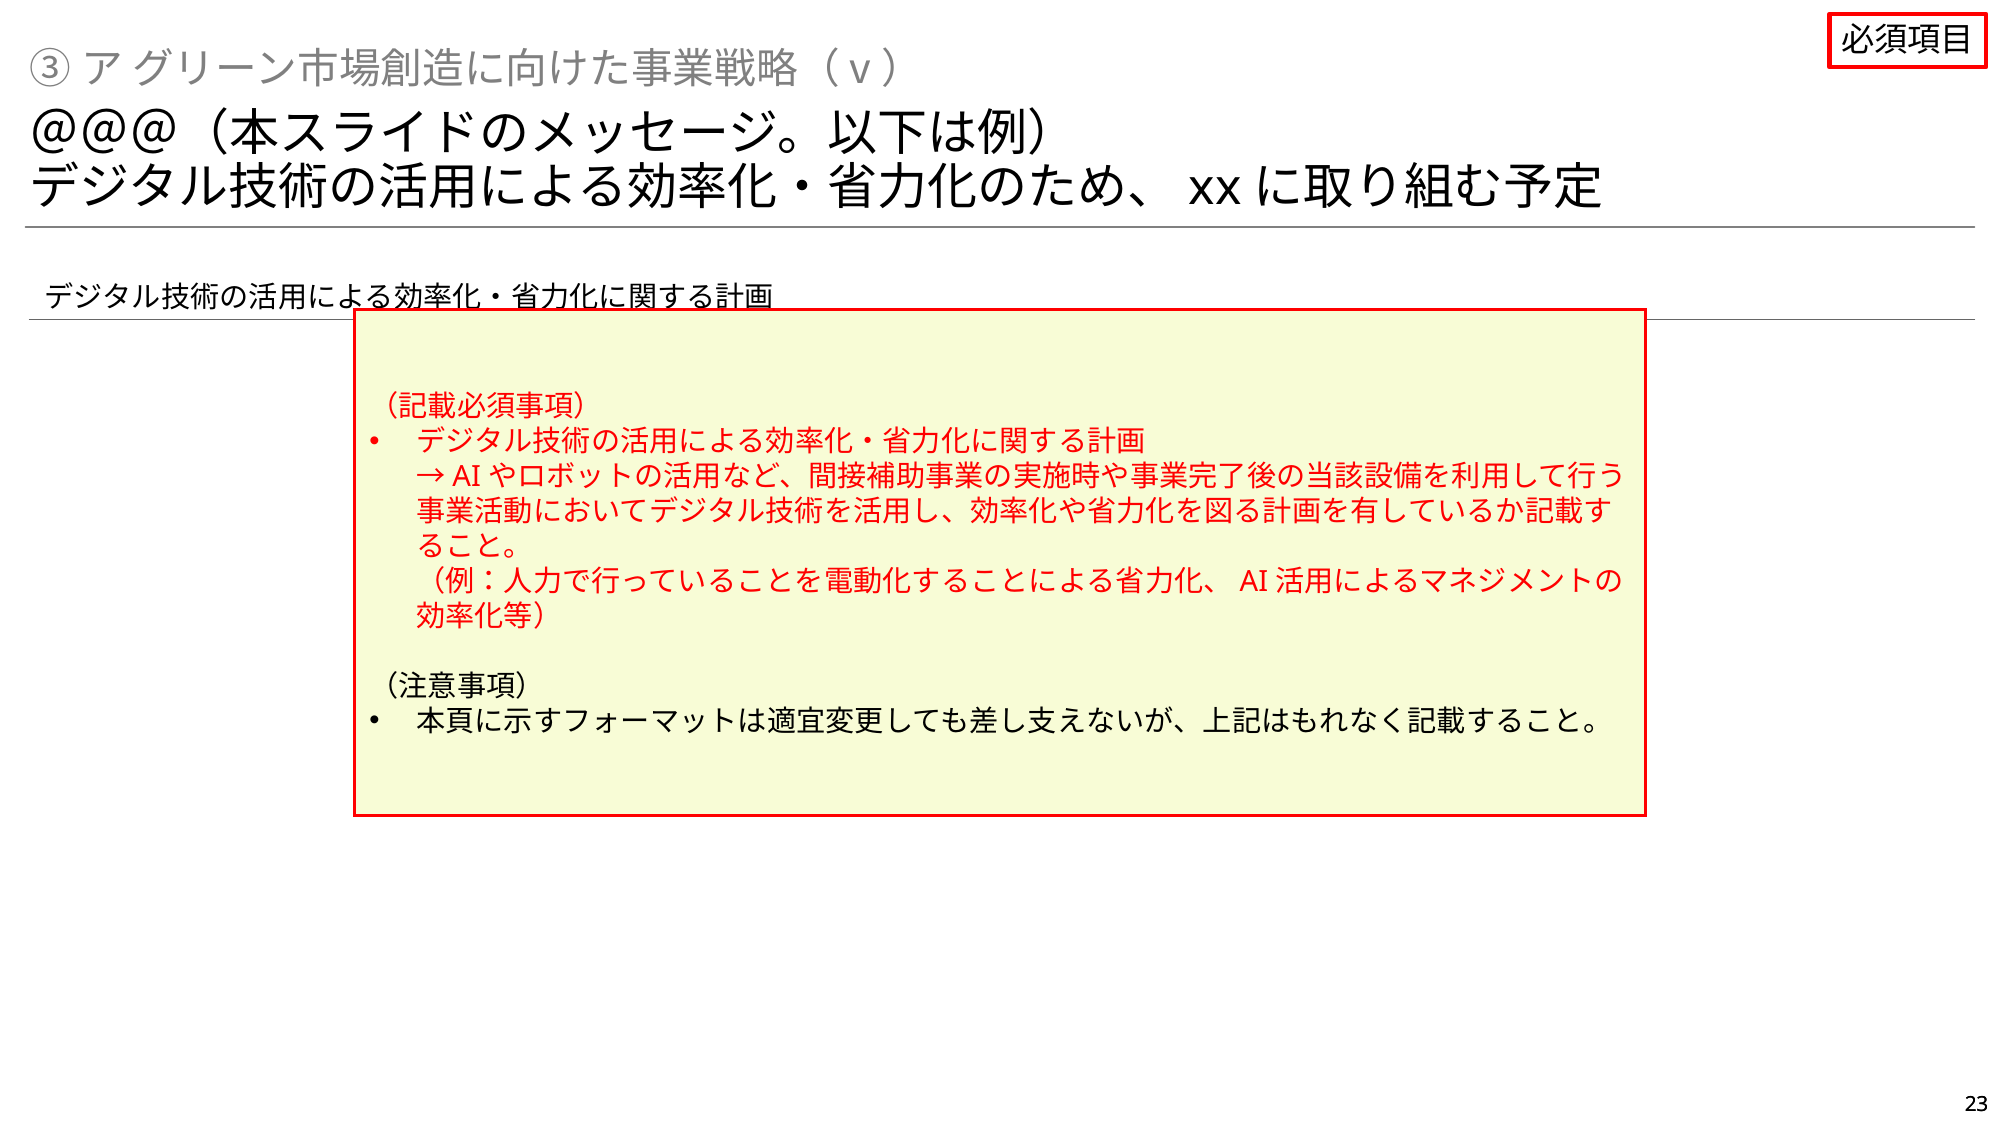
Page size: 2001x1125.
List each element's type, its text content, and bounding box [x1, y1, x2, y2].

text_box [28, 271, 1975, 320]
text_box ③ア グリーン市場創造に向けた事業戦略（ⅴ） [29, 47, 1802, 94]
text_box （記載必須事項） デジタル技術の活用による効率化・省力化に関する計画 →AIやロボットの活用など、間接補助事業の実施時や事業完了後の当該設備を利用して行う事業活動においてデジタル技術を活用し、効率化や省力化を図る計画を有しているか記載すること。 （例：人力で行っていることを電動化することによる省力化、AI活用によるマネジメントの効率化等） （注意事項） 本頁に示すフォーマットは適宜変更しても差し支えないが、上記はもれなく記載すること。 [353, 320, 1647, 817]
text_box ＠＠＠（本スライドのメッセージ。以下は例） デジタル技術の活用による効率化・省力化のため、xxに取り組む予定 [29, 107, 1875, 216]
text_box 必須項目 [1829, 13, 1986, 68]
